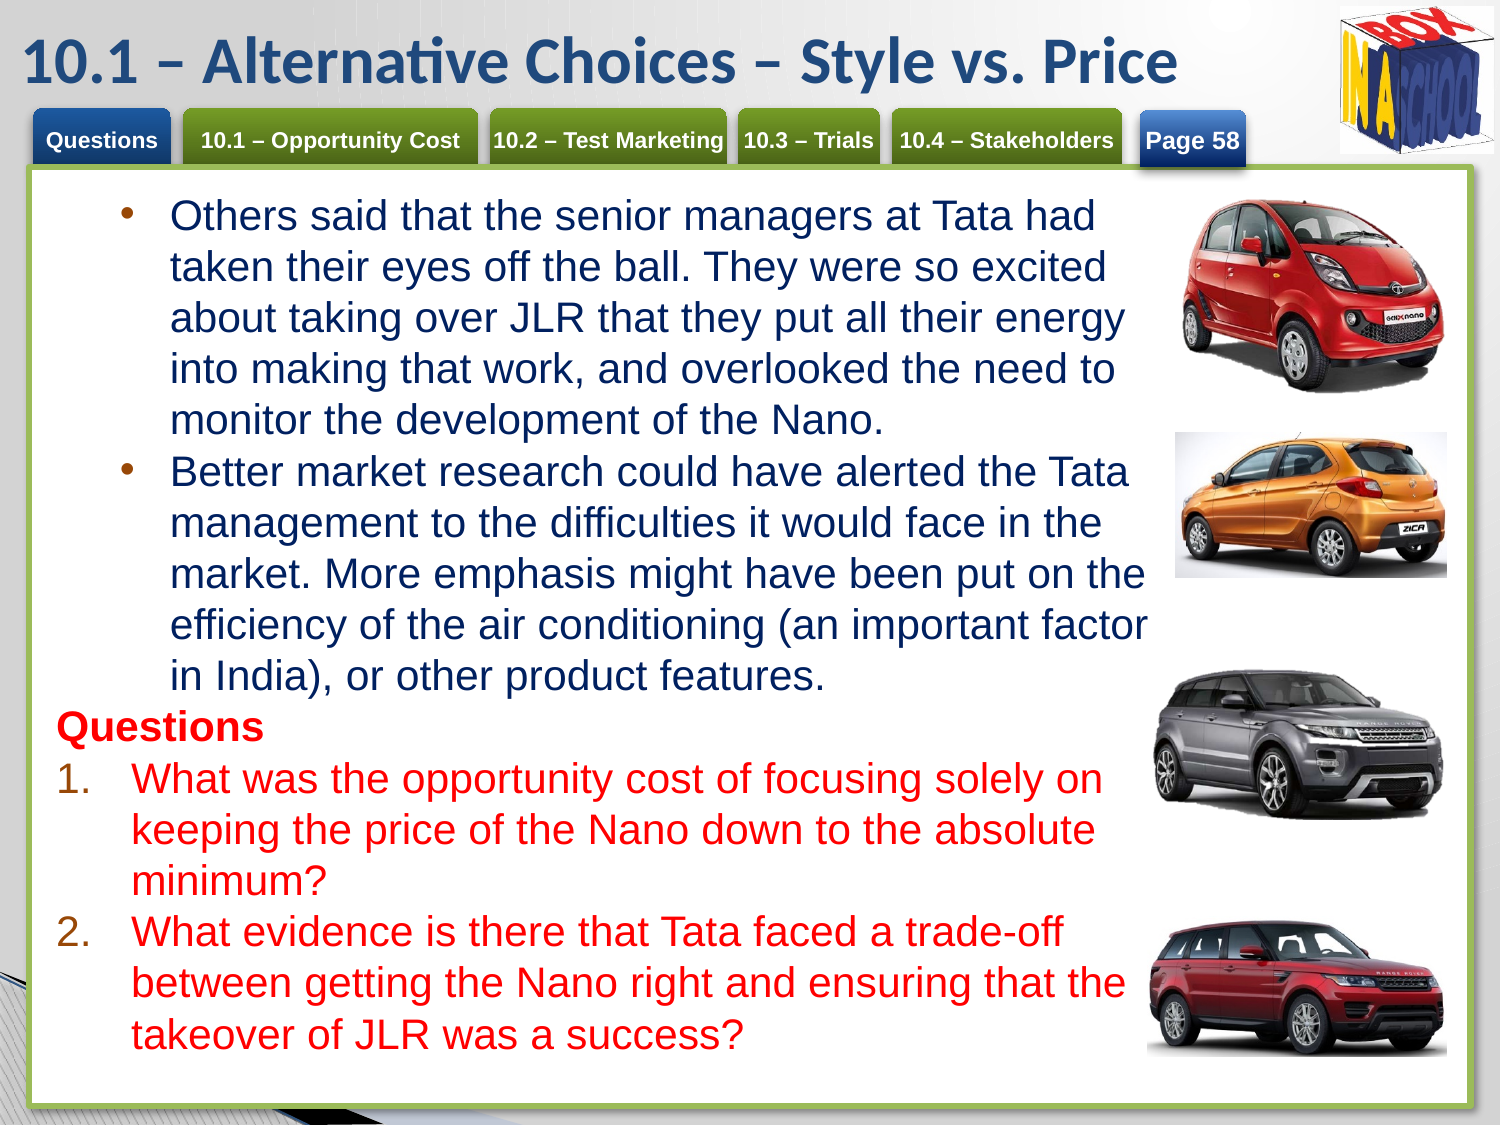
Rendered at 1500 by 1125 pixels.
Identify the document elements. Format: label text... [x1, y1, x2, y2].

picture [1174, 196, 1448, 396]
title 10.1 – Alternative Choices – Style vs. Price [5, 11, 1270, 102]
text_box Others said that the senior managers at Tata had taken their eyes off the ball. They were so excited about taking over JLR that they put all their energy into making that work, and overlooked the need to monitor the development of the Nano. Better market research could have alerted the Tata management to the difficulties it would face in the market. More emphasis might have been put on the efficiency of the air conditioning (an important factor in India), or other product features. Questions What was the opportunity cost of focusing solely on keeping the price of the Nano down to the absolute minimum? What evidence is there that Tata faced a trade-off between getting the Nano right and ensuring that the takeover of JLR was a success? [41, 179, 1176, 1066]
text_box Page 58 [1139, 109, 1247, 167]
picture [1174, 432, 1448, 578]
picture [1340, 6, 1495, 154]
picture [1149, 668, 1448, 821]
picture [281, 1114, 303, 1125]
picture [1146, 916, 1448, 1057]
